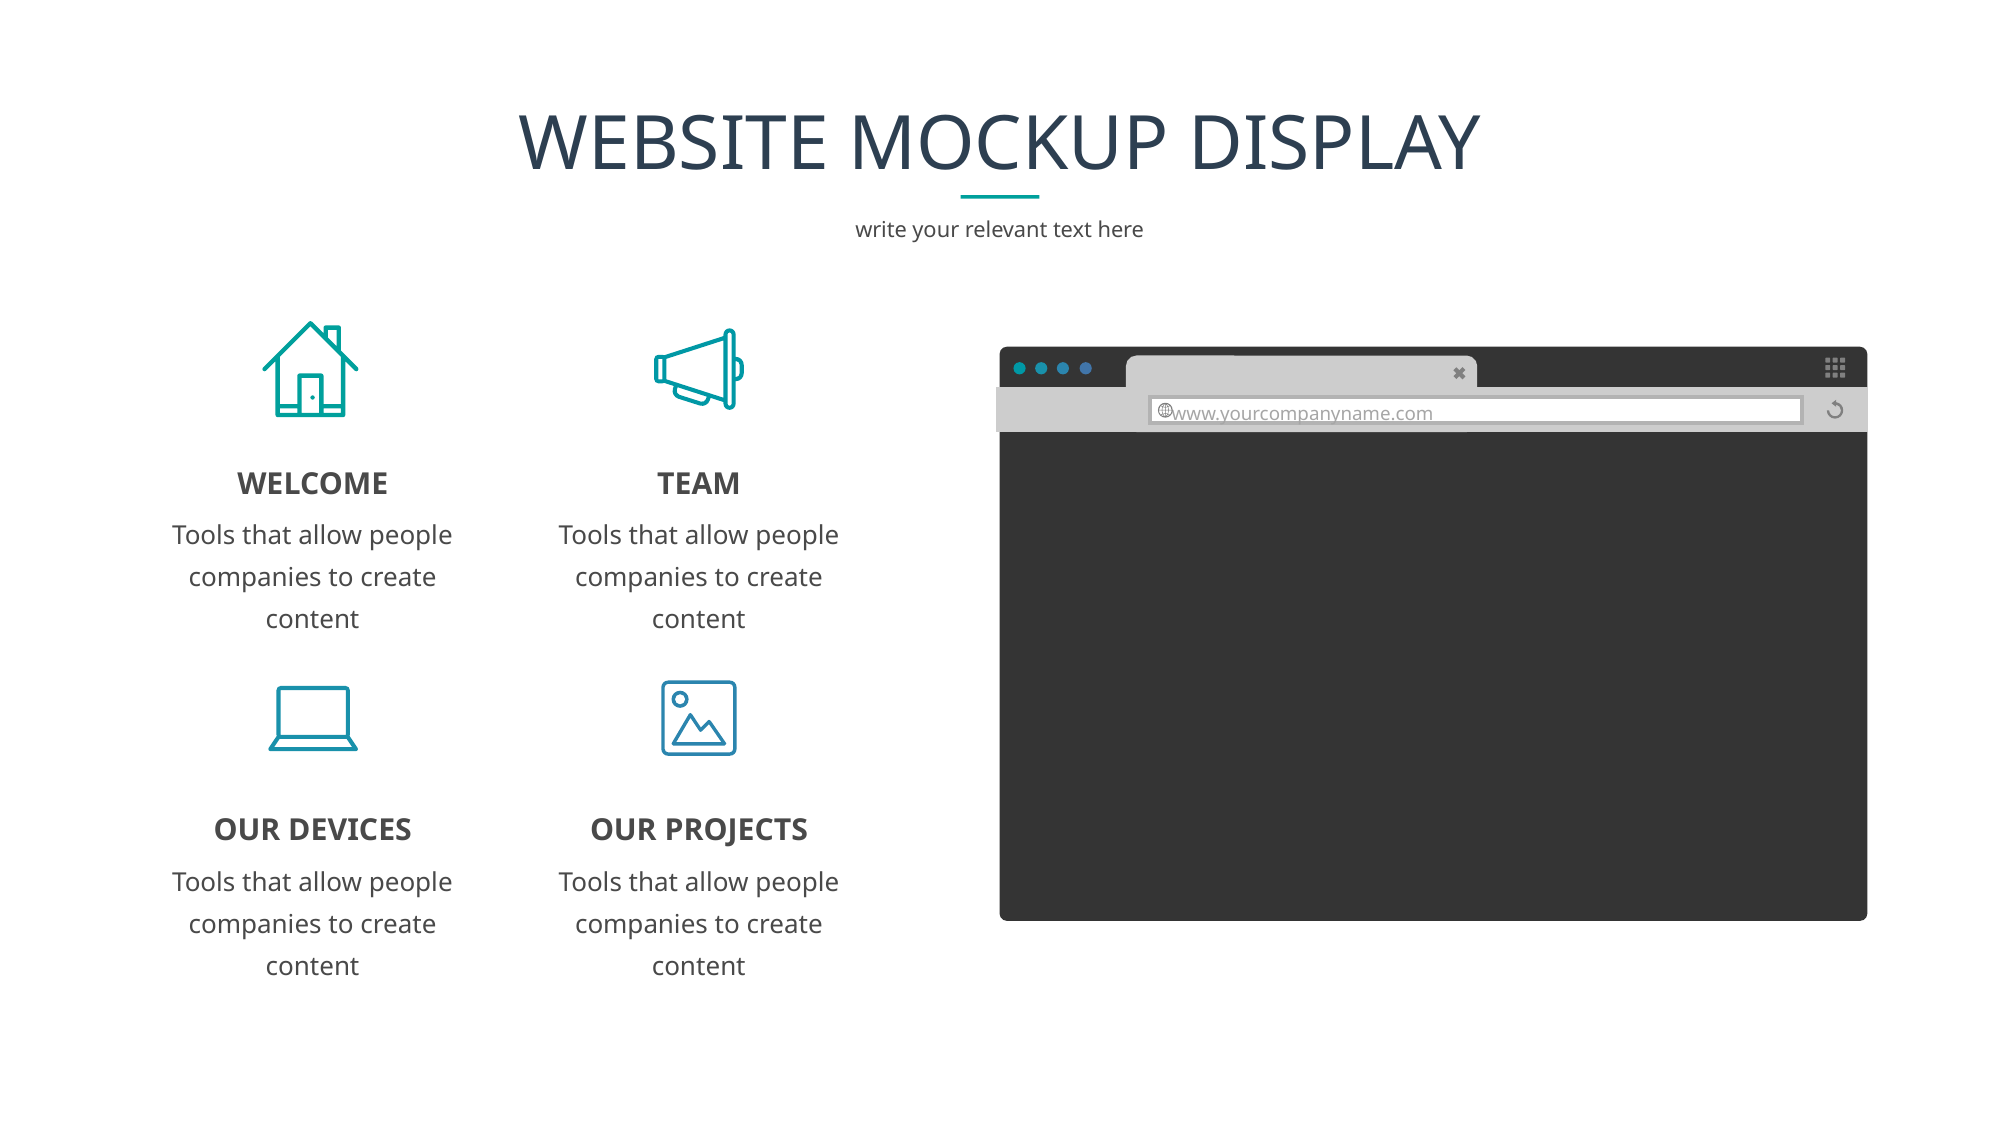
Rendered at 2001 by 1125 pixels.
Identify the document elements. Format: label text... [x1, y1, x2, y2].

text_box [262, 321, 359, 418]
text_box TEAM [656, 461, 741, 501]
text_box Tools that allow people companies to create content [147, 854, 478, 981]
text_box Tools that allow people companies to create content [533, 854, 865, 981]
text_box write your relevant text here [249, 210, 1750, 252]
text_box Tools that allow people companies to create content [533, 507, 865, 635]
text_box OUR DEVICES [213, 807, 412, 847]
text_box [997, 346, 1868, 921]
text_box Tools that allow people companies to create content [147, 507, 478, 635]
picture [1000, 430, 1868, 920]
text_box WELCOME [237, 461, 389, 501]
title WEBSITE MOCKUP DISPLAY [249, 101, 1750, 190]
text_box OUR PROJECTS [589, 807, 809, 847]
text_box [268, 685, 358, 752]
text_box [661, 680, 737, 756]
text_box [654, 328, 744, 410]
